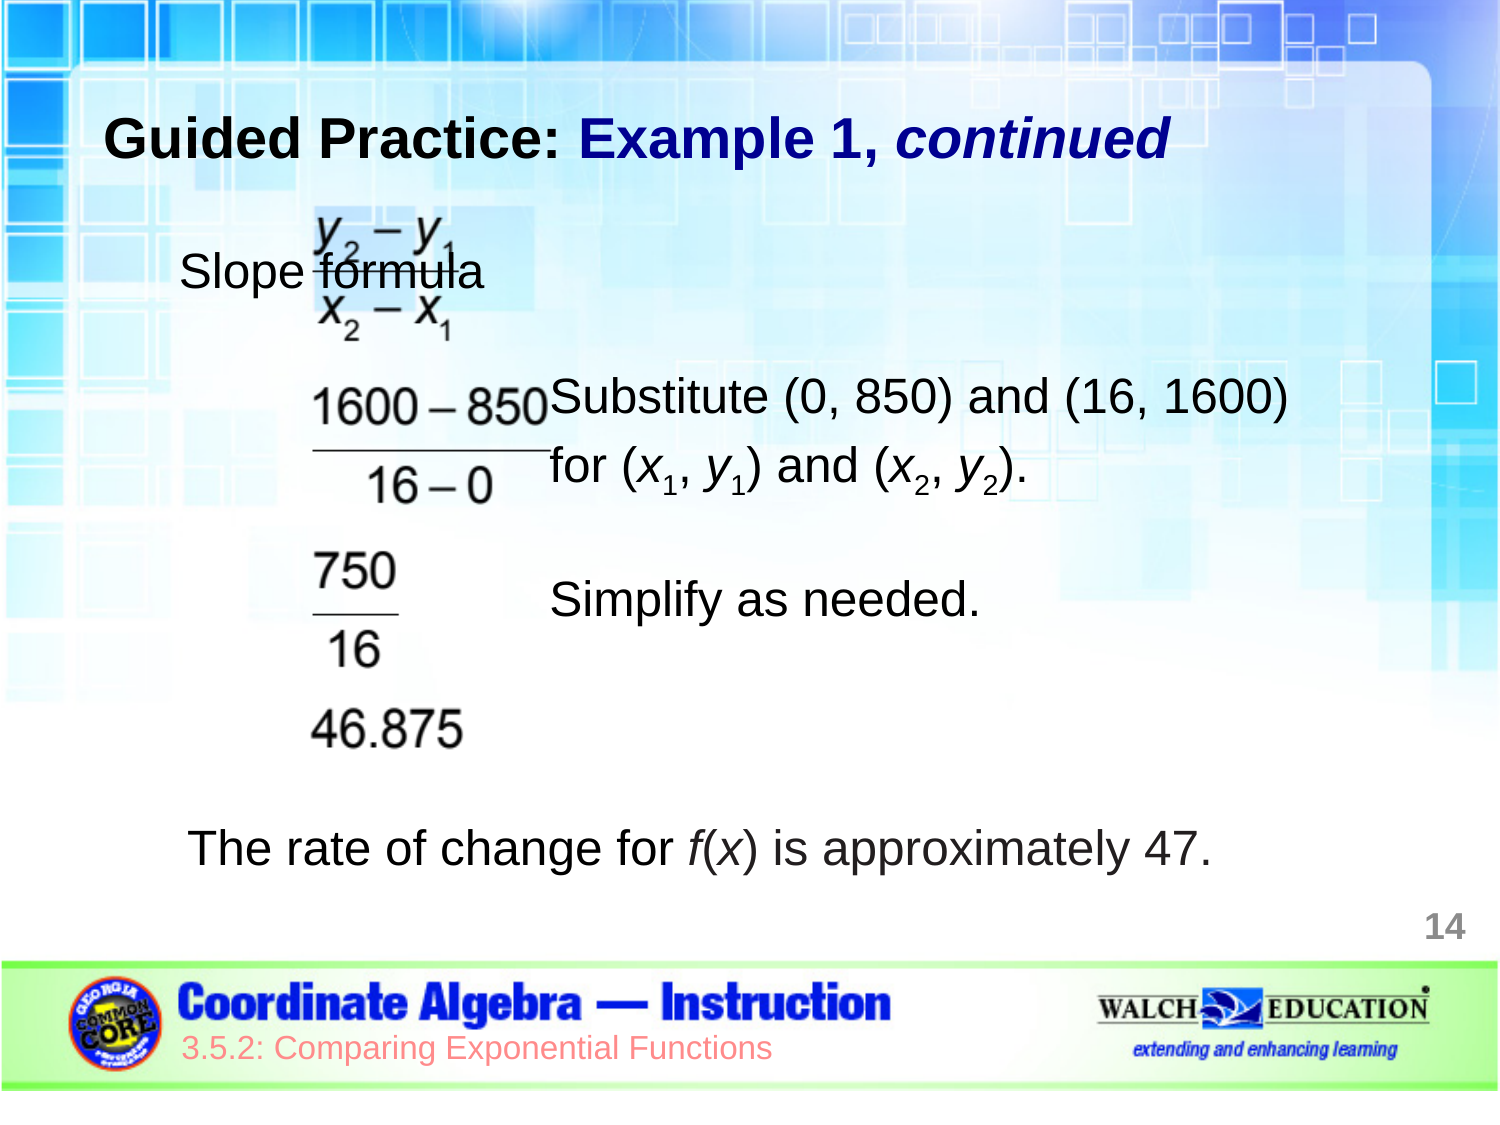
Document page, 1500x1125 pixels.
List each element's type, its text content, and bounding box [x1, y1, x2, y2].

text_box Guided Practice: Example 1, continued Slope formula Substitute (0, 850) and (16, 1600) for (x1, y1) and (x2, y2). Simplify as needed. The rate of change for f(x) is approximately 47. [88, 93, 1390, 914]
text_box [308, 372, 553, 505]
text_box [308, 537, 401, 670]
picture [1, 0, 1500, 1091]
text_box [308, 703, 466, 750]
slide_number 14 [1361, 901, 1481, 949]
footer 3.5.2: Comparing Exponential Functions [166, 1024, 1080, 1069]
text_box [308, 194, 461, 344]
